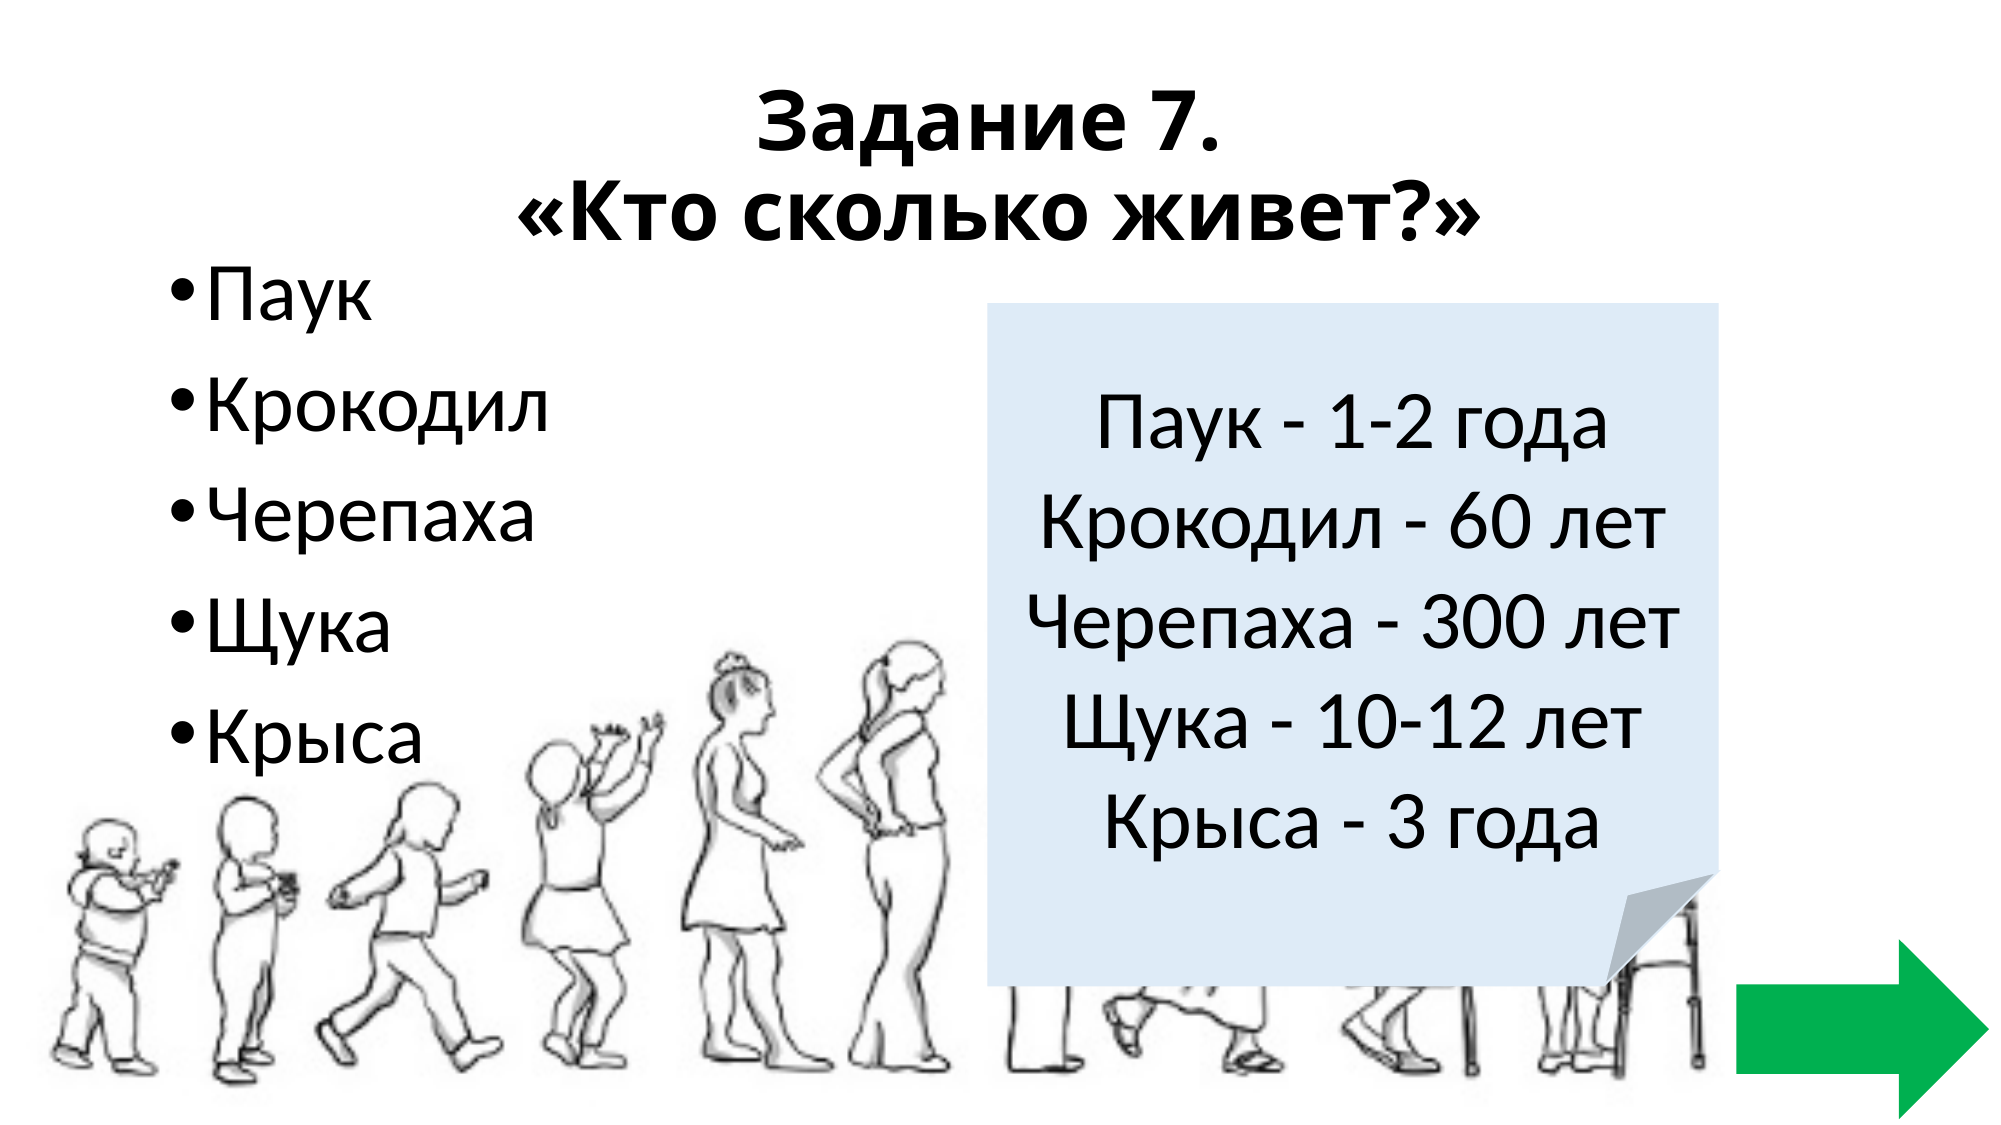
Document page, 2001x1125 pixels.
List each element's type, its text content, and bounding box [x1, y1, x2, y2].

list Паук Крокодил Черепаха Щука Крыса [153, 241, 815, 579]
picture [11, 579, 1750, 1107]
text_box [1750, 939, 1989, 1120]
title Задание 7. «Кто сколько живет?» [137, 59, 1863, 278]
text_box Паук - 1-2 года Крокодил - 60 лет Черепаха - 300 лет Щука - 10-12 лет Крыса - 3 года [987, 303, 1719, 579]
